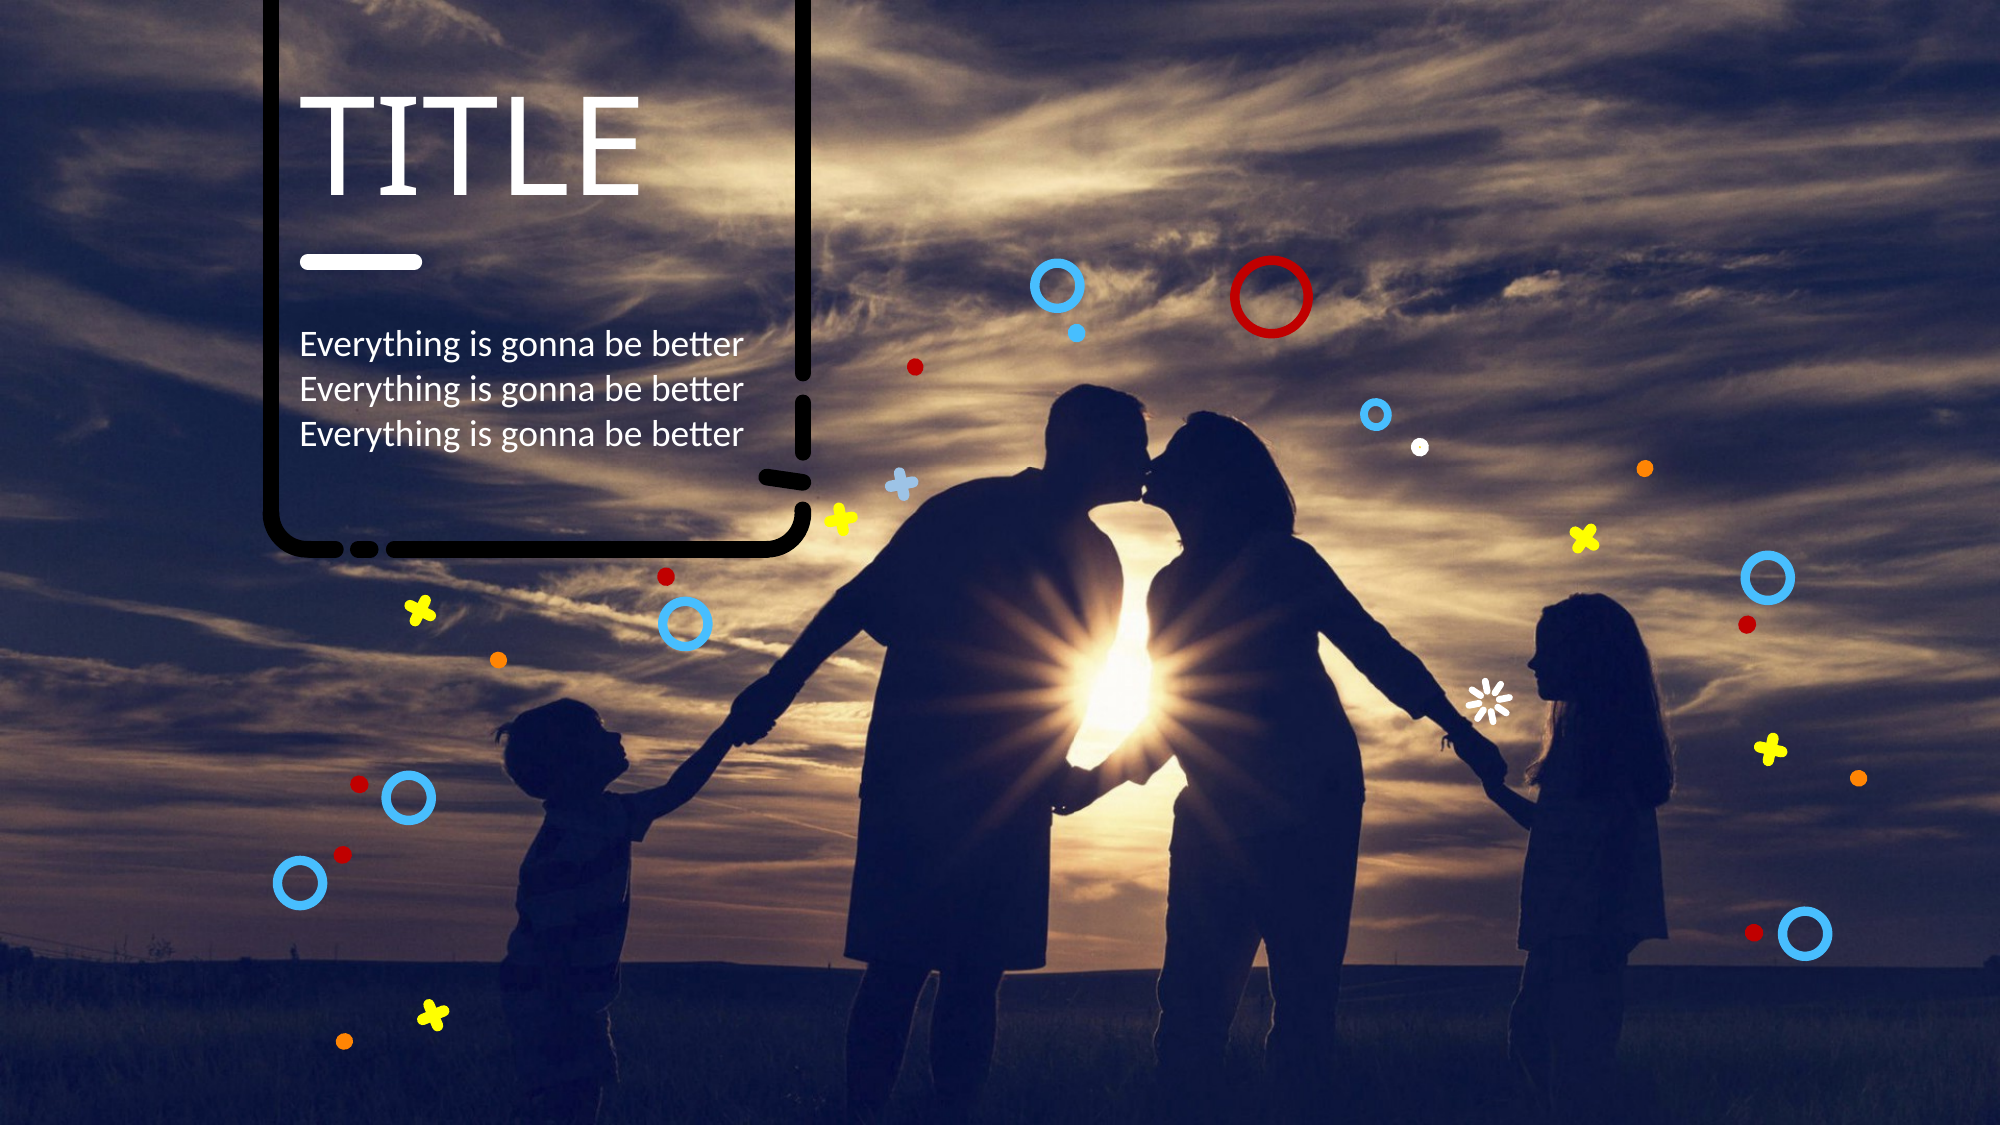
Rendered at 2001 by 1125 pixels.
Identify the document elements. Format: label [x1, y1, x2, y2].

text_box [1581, 488, 1783, 633]
text_box [284, 50, 845, 554]
text_box [312, 638, 514, 783]
picture [0, 0, 2000, 1125]
text_box [1687, 775, 1889, 920]
text_box [262, 872, 464, 1017]
text_box [1468, 680, 1510, 723]
text_box [270, 0, 803, 550]
text_box [657, 502, 858, 647]
text_box [884, 467, 919, 502]
